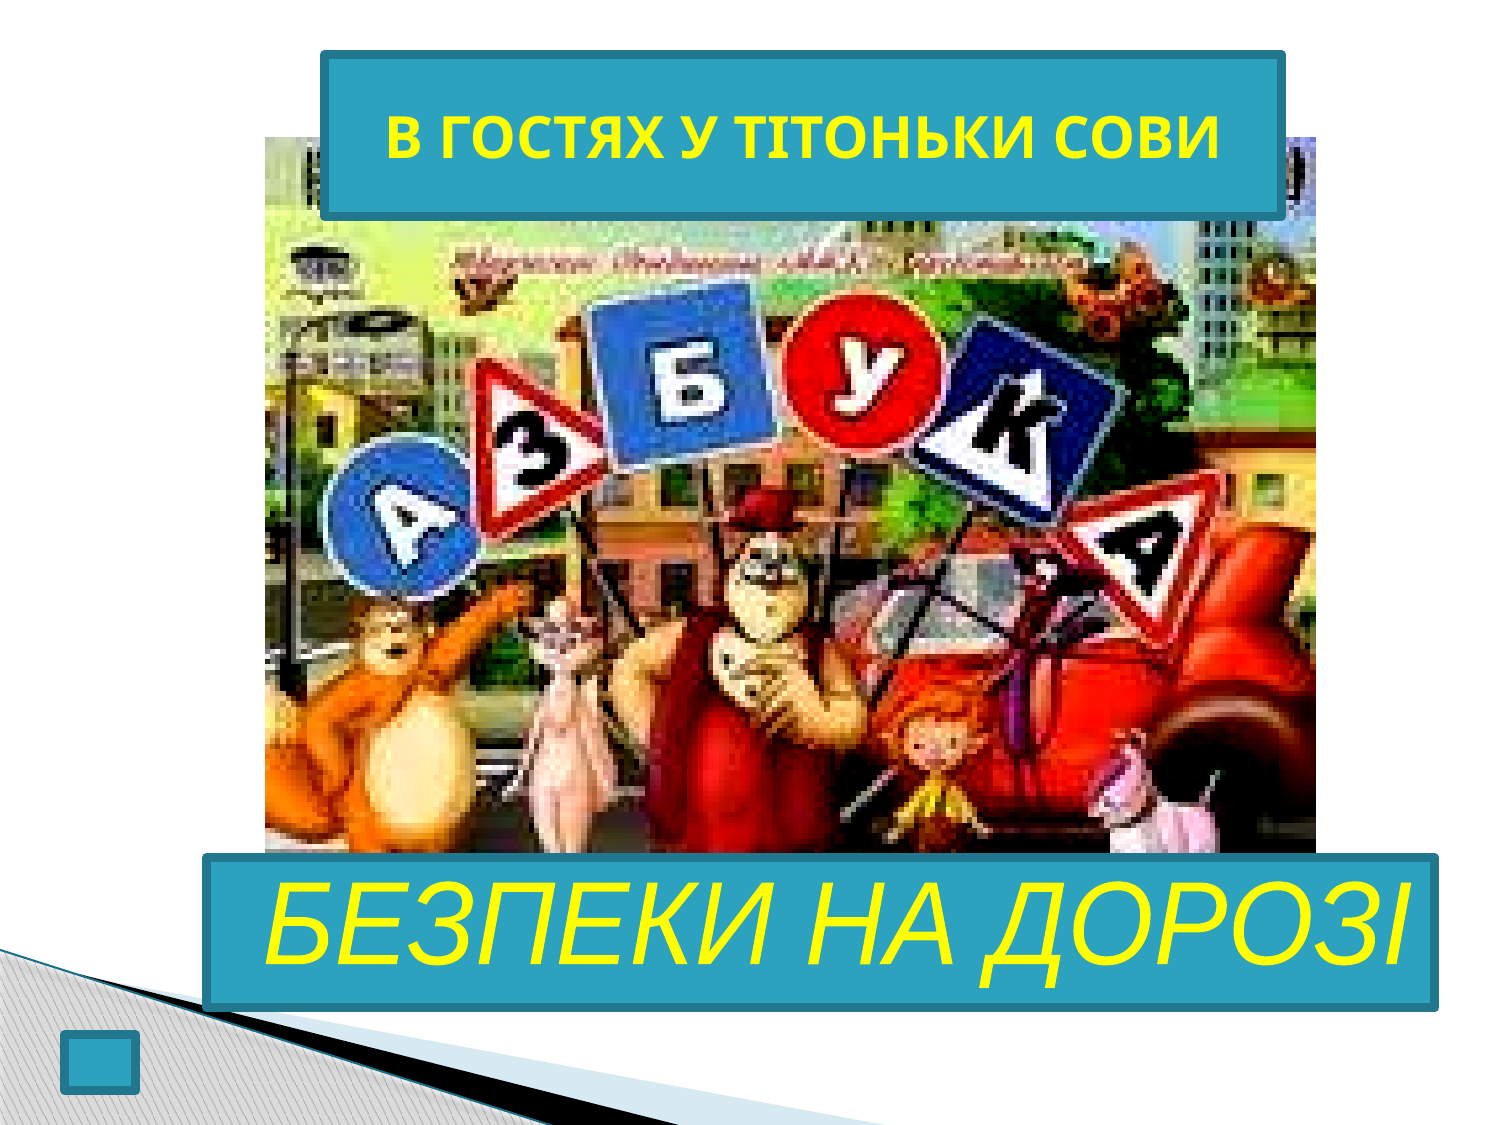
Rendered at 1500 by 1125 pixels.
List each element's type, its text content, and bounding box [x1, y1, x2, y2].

text_box [60, 1030, 140, 1095]
text_box В ГОСТЯХ У ТІТОНЬКИ СОВИ [320, 50, 1286, 136]
picture [265, 136, 1316, 971]
text_box [202, 853, 1439, 1012]
